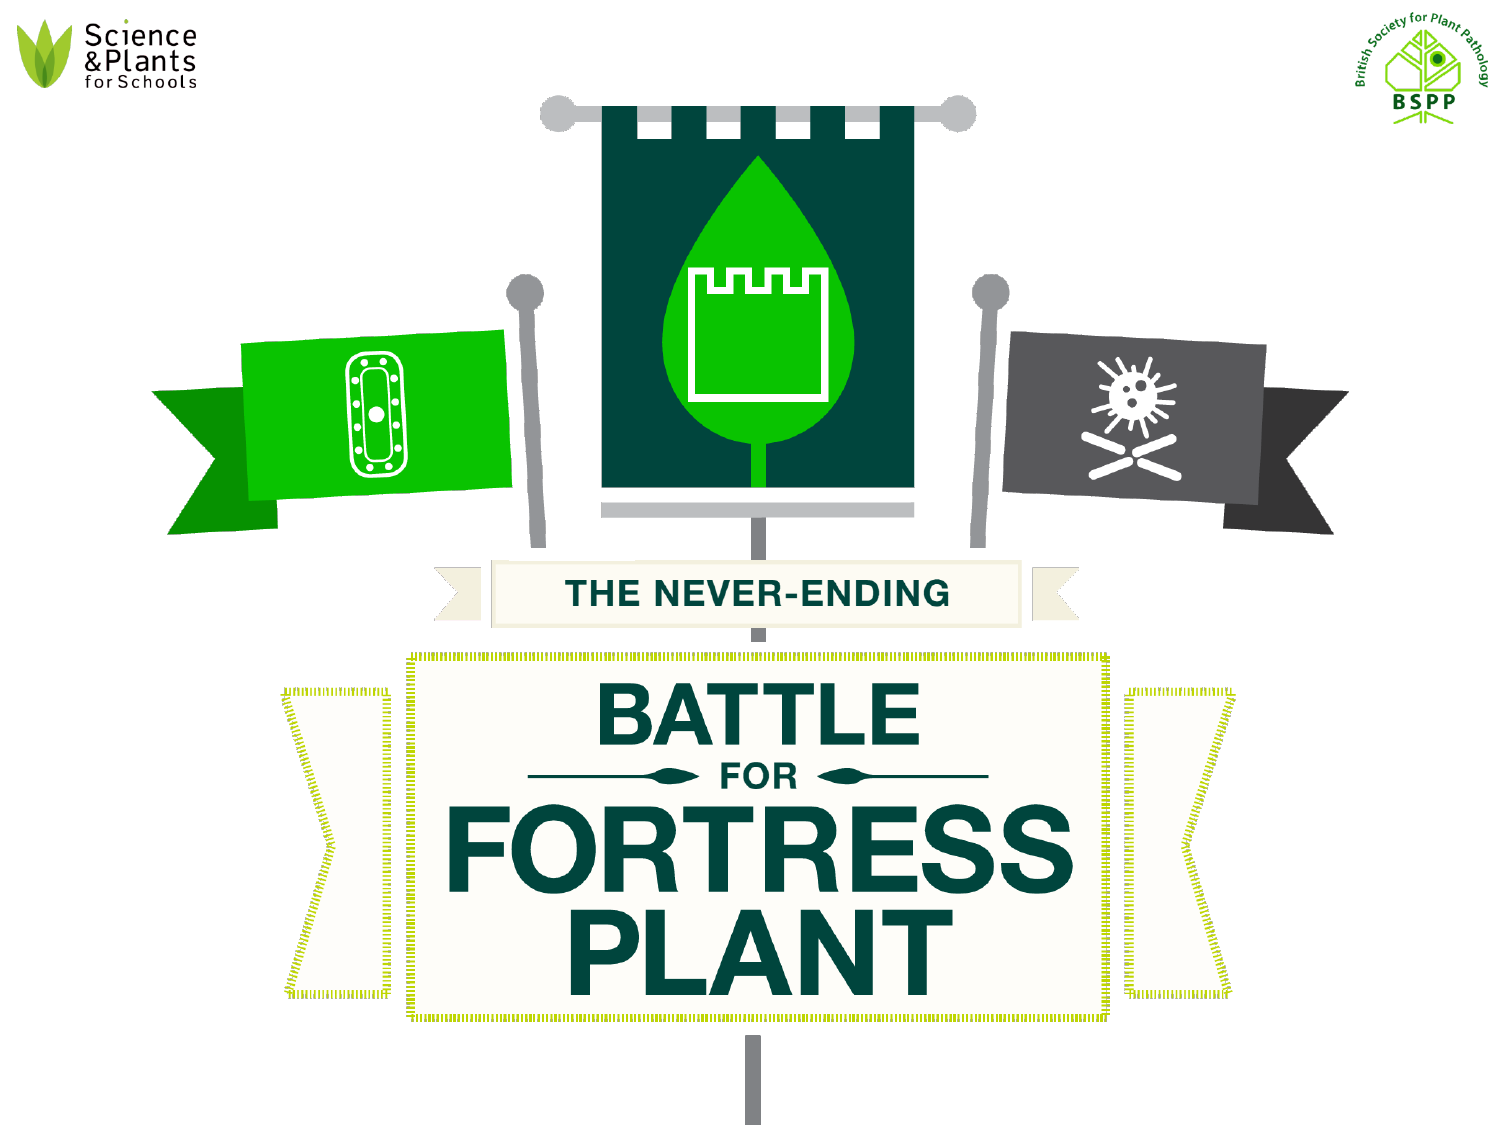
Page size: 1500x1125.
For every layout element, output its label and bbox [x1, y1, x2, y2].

text_box [744, 1034, 762, 1125]
picture [17, 18, 196, 88]
picture [151, 95, 1349, 1023]
picture [1354, 12, 1489, 124]
